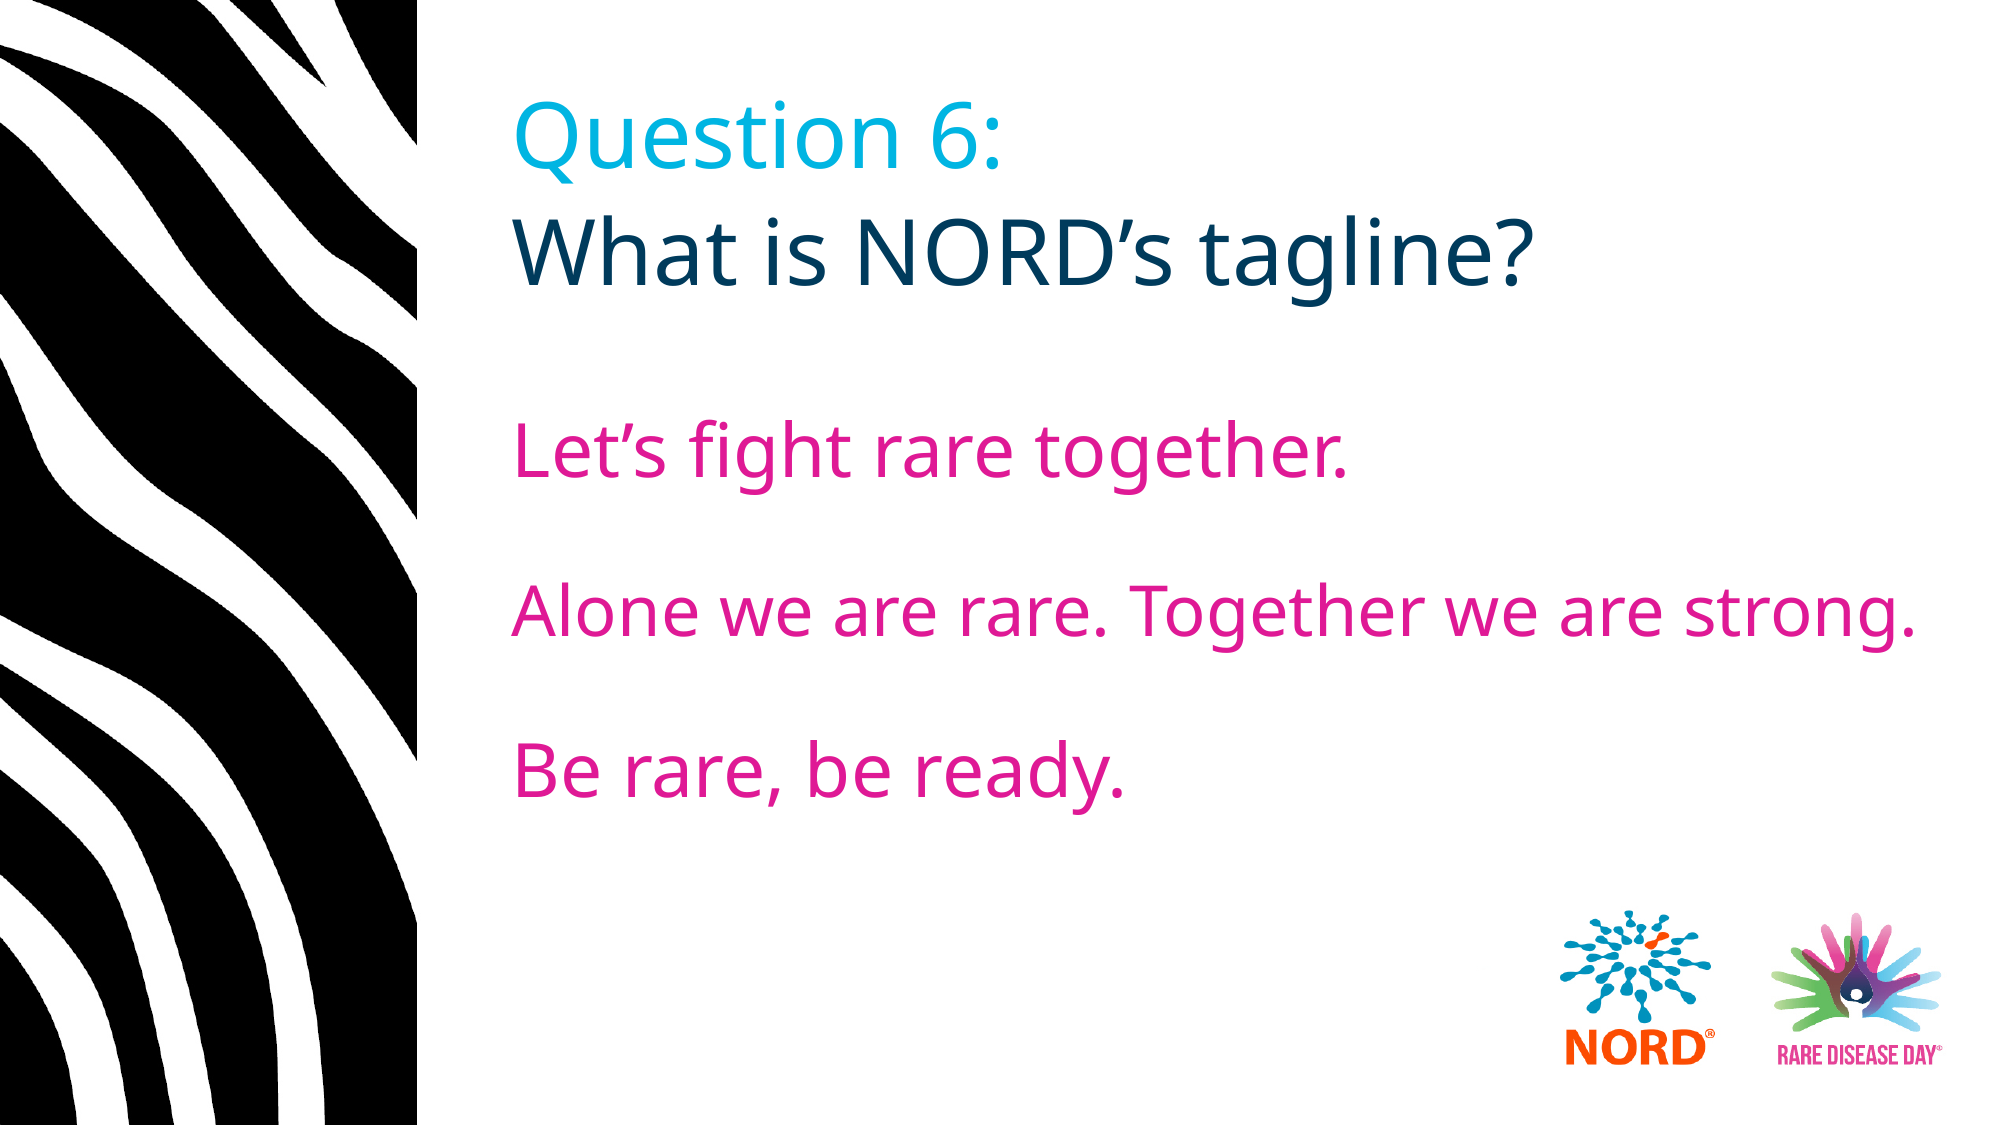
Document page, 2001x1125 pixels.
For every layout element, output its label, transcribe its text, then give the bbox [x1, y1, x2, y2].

text_box Alone we are rare. Together we are strong. [496, 568, 1985, 679]
picture [0, 0, 2001, 1125]
list Let’s fight rare together. [496, 405, 1964, 528]
text_box Be rare, be ready. [496, 725, 1288, 855]
text_box What is NORD’s tagline? [496, 186, 2000, 312]
title Question 6: [496, 78, 1863, 186]
